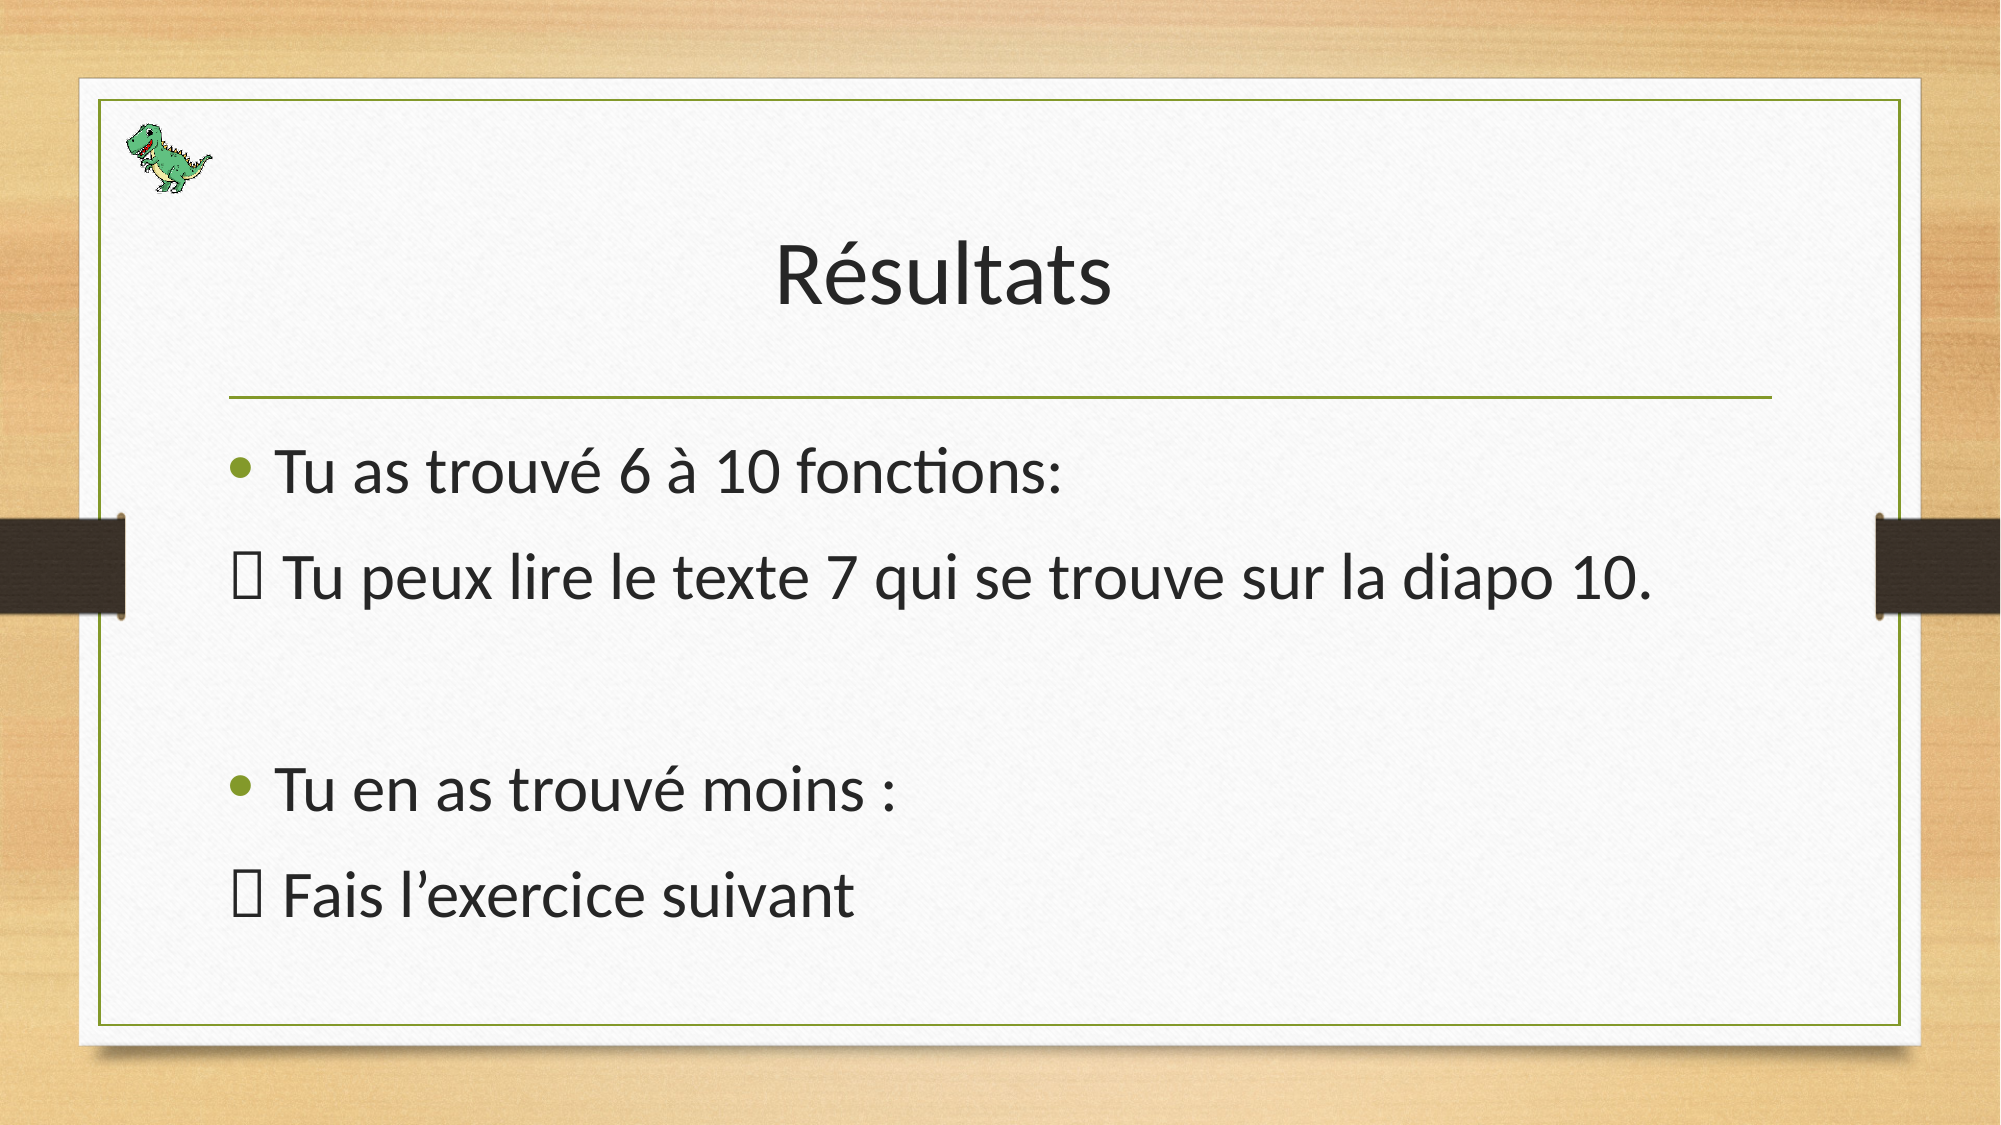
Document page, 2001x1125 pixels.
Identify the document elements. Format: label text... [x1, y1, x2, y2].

list Tu as trouvé 6 à 10 fonctions:  Tu peux lire le texte 7 qui se trouve sur la diapo 10. Tu en as trouvé moins :  Fais l’exercice suivant [212, 419, 1788, 964]
picture [0, 0, 2001, 1125]
title Résultats [212, 161, 1788, 375]
